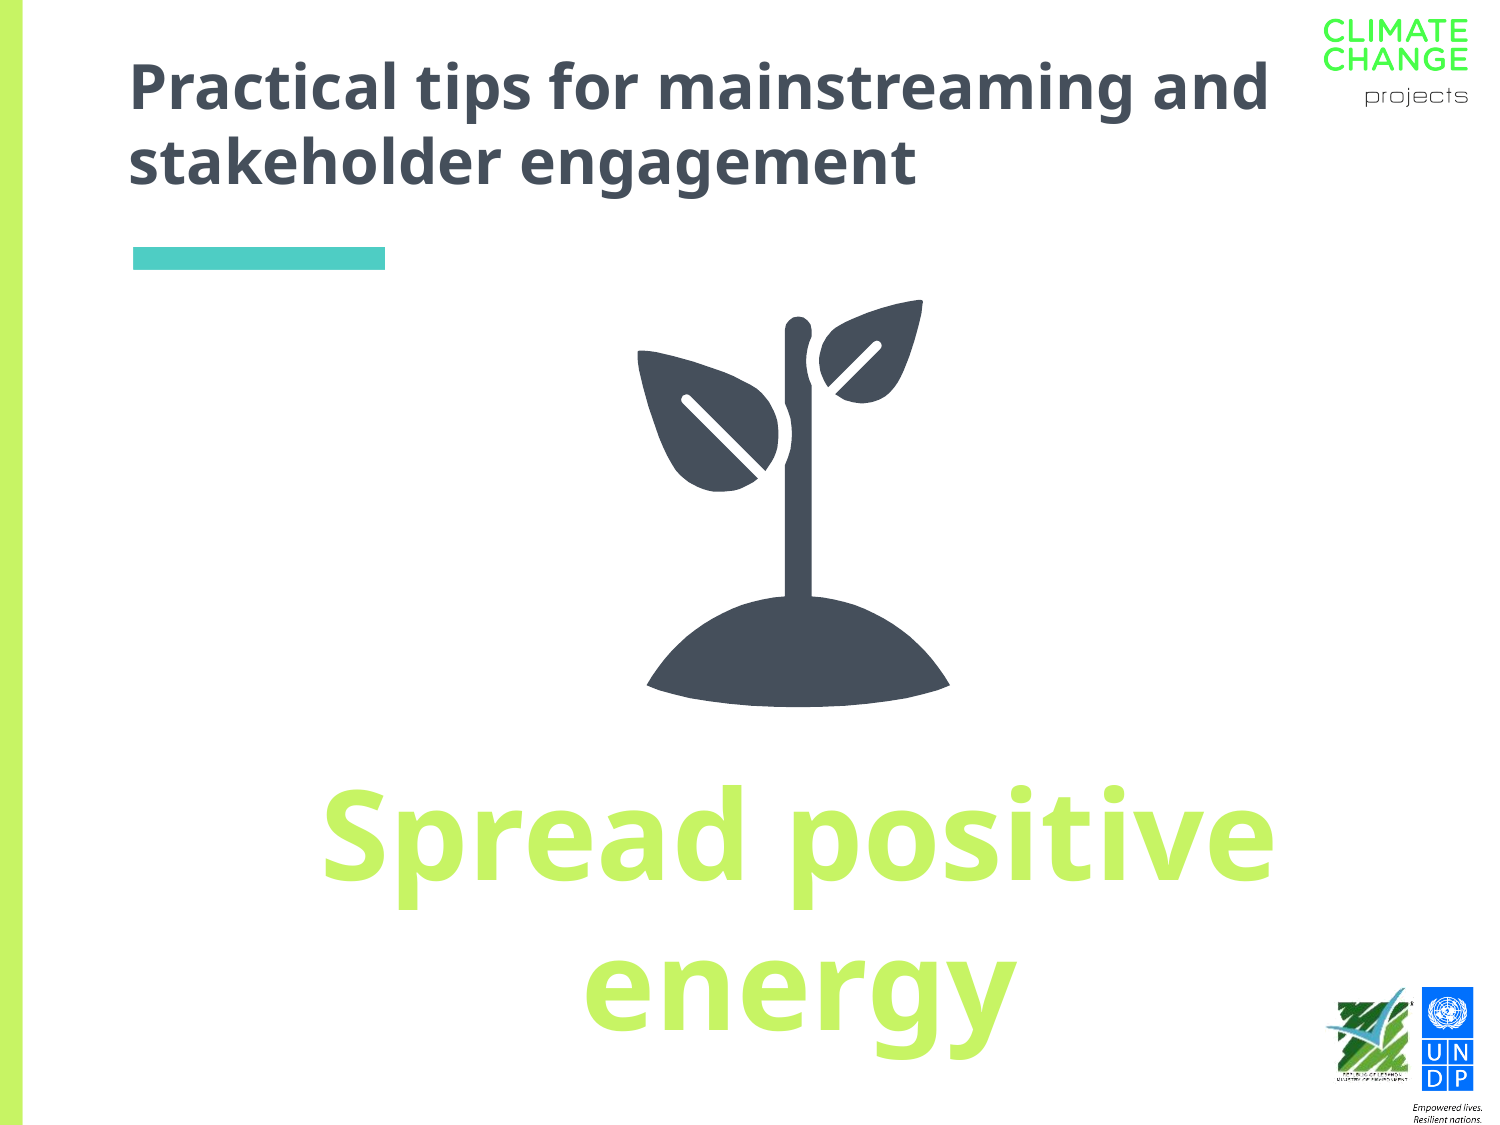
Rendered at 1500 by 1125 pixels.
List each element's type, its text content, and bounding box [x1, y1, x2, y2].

picture [1387, 0, 1482, 122]
text_box Spread positive energy [162, 874, 1438, 1071]
picture [1325, 987, 1482, 1123]
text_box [637, 299, 951, 708]
title Practical tips for mainstreaming and stakeholder engagement [113, 0, 1387, 212]
